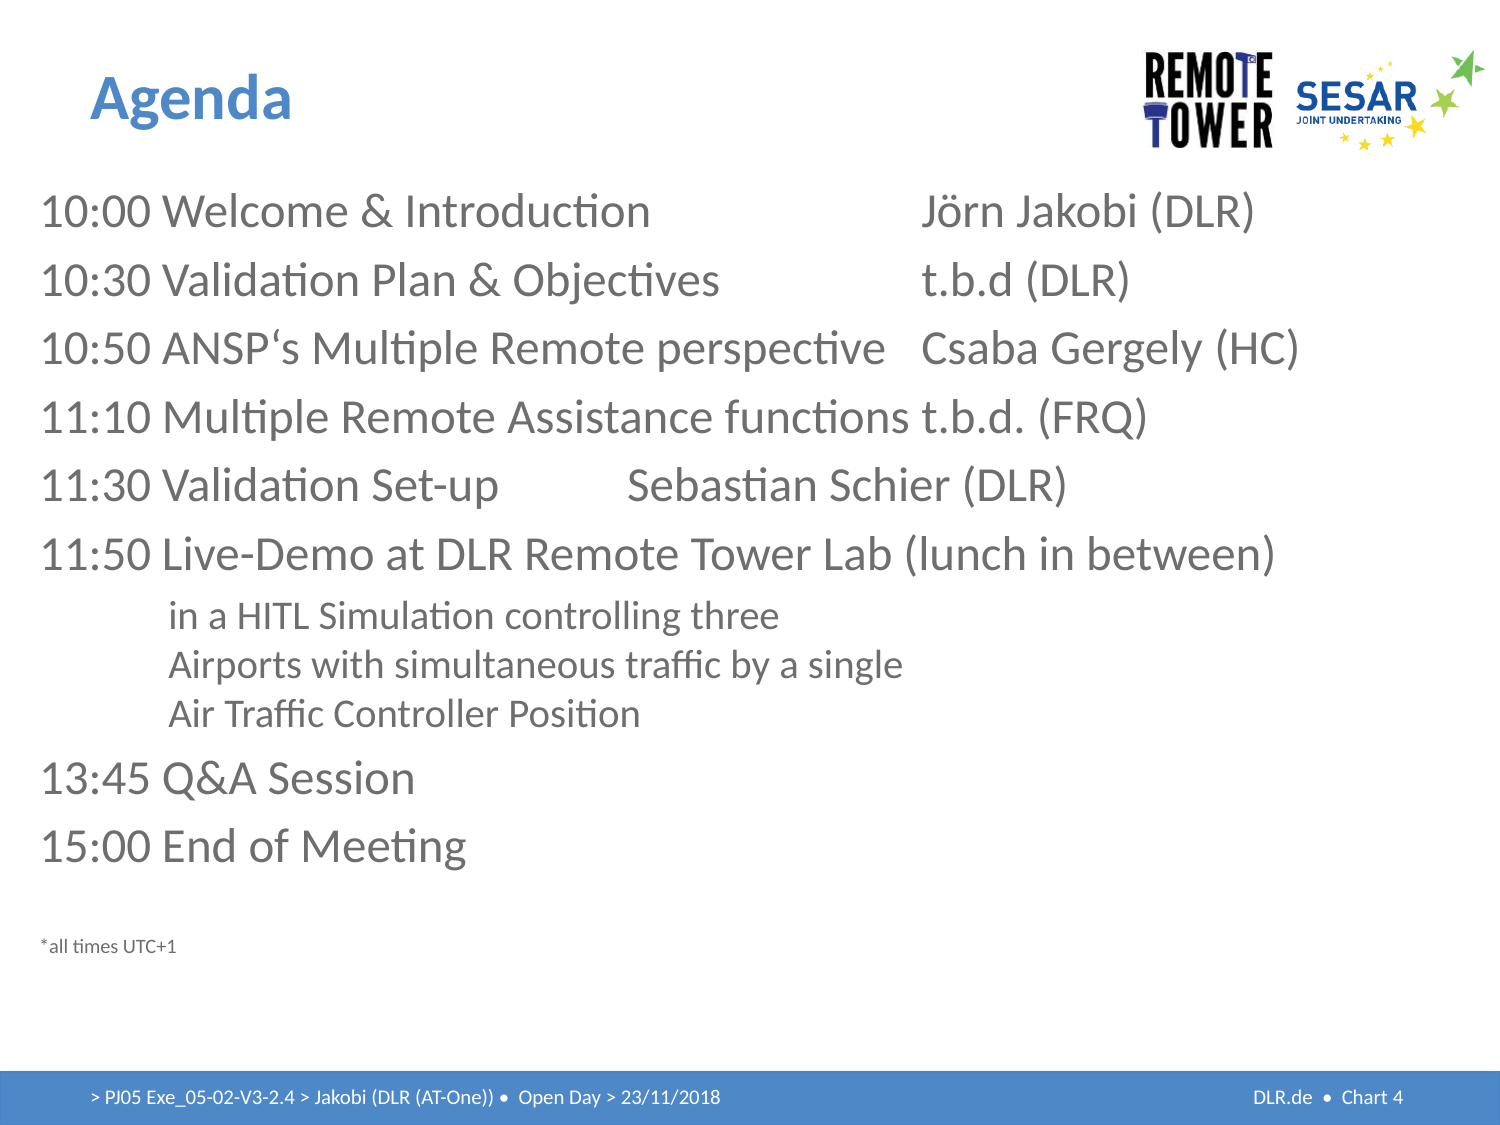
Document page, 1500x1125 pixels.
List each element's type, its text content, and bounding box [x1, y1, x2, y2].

title Agenda [75, 47, 1090, 141]
slide_number DLR.de • Chart 4 [1068, 1075, 1419, 1117]
list 10:00 Welcome & Introduction Jörn Jakobi (DLR) 10:30 Validation Plan & Objectives t.b.d (DLR) 10:50 ANSP‘s Multiple Remote perspective Csaba Gergely (HC) 11:10 Multiple Remote Assistance functions t.b.d. (FRQ) 11:30 Validation Set-up Sebastian Schier (DLR) 11:50 Live-Demo at DLR Remote Tower Lab (lunch in between) in a HITL Simulation controlling three Airports with simultaneous traffic by a single Air Traffic Controller Position 13:45 Q&A Session 15:00 End of Meeting *all times UTC+1 [24, 171, 1500, 1012]
picture [1141, 49, 1275, 149]
footer > PJ05 Exe_05-02-V3-2.4 > Jakobi (DLR (AT-One)) • Open Day > 23/11/2018 [75, 1075, 820, 1117]
